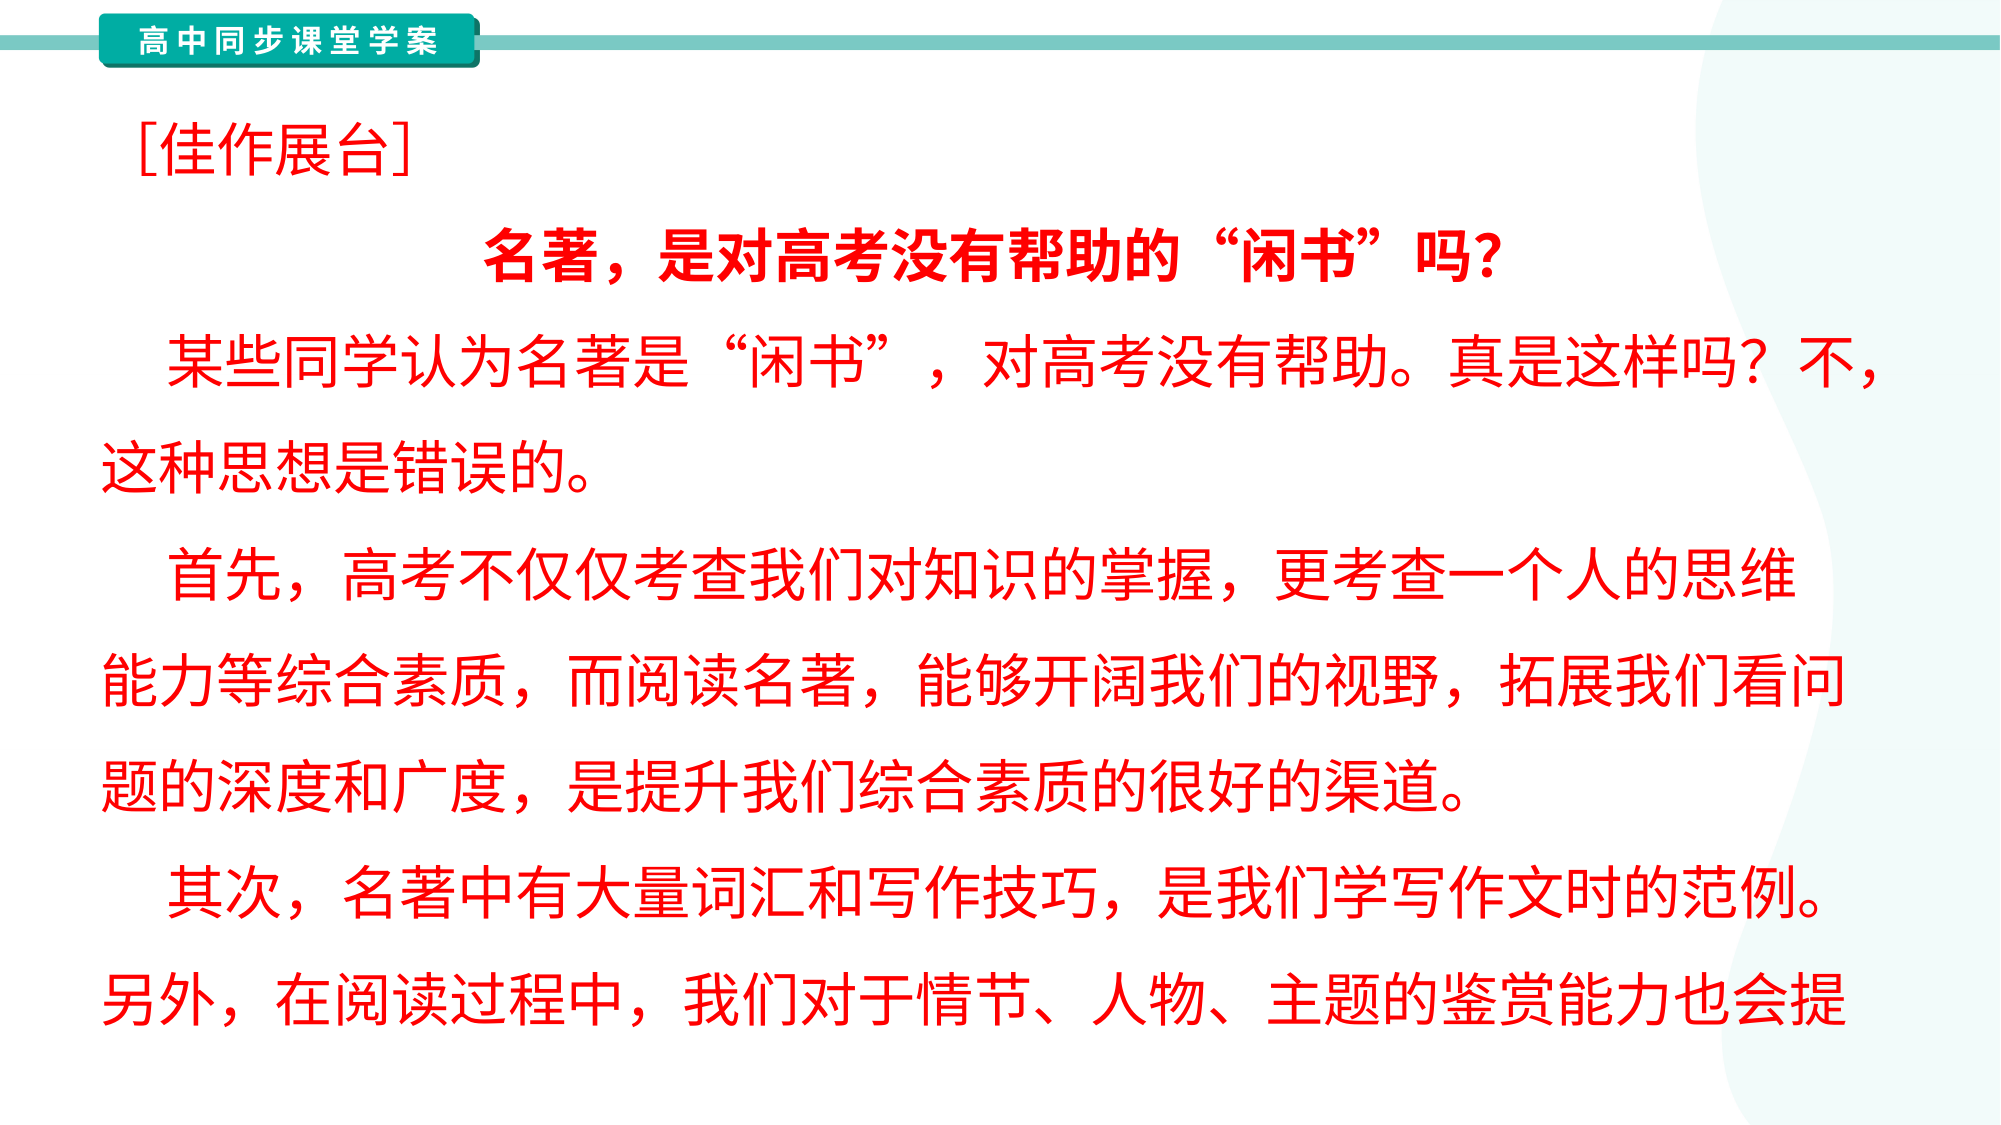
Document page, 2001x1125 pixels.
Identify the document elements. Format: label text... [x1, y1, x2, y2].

picture [0, 0, 2000, 1125]
text_box ［佳作展台］ 名著，是对高考没有帮助的“闲书”吗？ 某些同学认为名著是“闲书”，对高考没有帮助。真是这样吗？不， 这种思想是错误的。 首先，高考不仅仅考查我们对知识的掌握，更考查一个人的思维 能力等综合素质，而阅读名著，能够开阔我们的视野，拓展我们看问 题的深度和广度，是提升我们综合素质的很好的渠道。 其次，名著中有大量词汇和写作技巧，是我们学写作文时的范例。 另外，在阅读过程中，我们对于情节、人物、主题的鉴赏能力也会提 [100, 76, 1899, 1033]
